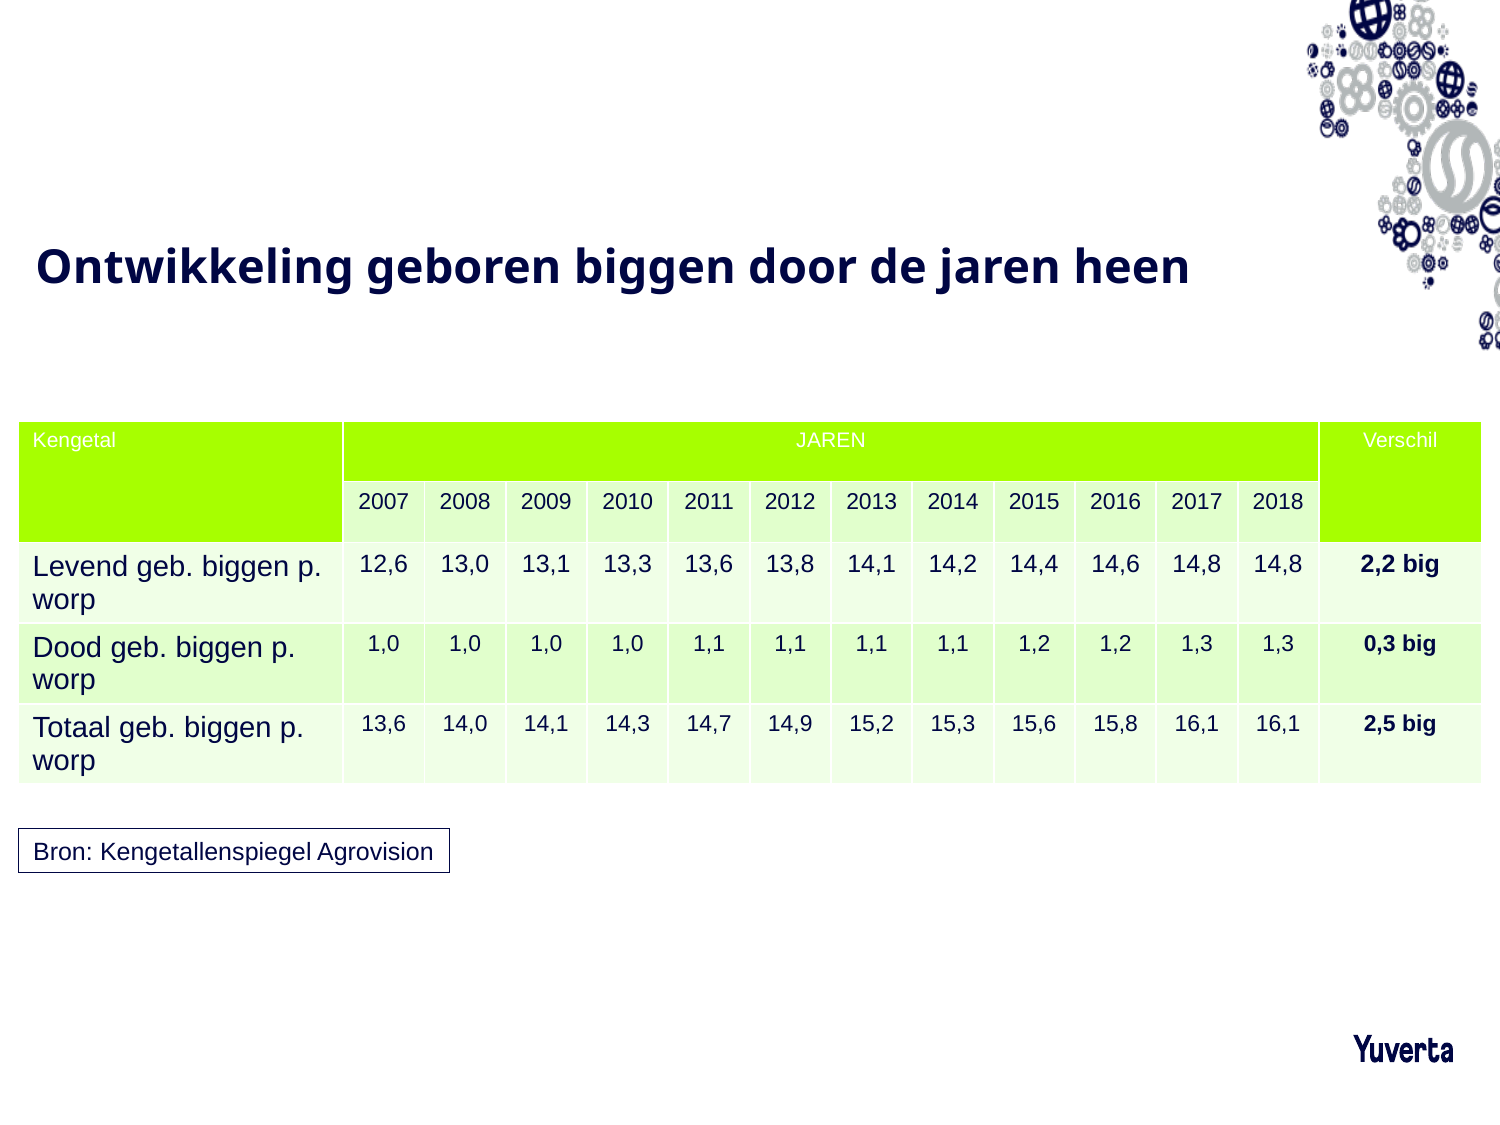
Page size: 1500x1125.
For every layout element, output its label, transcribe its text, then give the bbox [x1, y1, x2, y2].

table_cell 13,3 [588, 543, 667, 622]
table_cell 14,9 [751, 705, 830, 783]
table_header Kengetal [19, 422, 342, 542]
table_cell 1,0 [507, 624, 586, 703]
table_cell 13,0 [425, 543, 505, 622]
title Ontwikkeling geboren biggen door de jaren heen [35, 236, 1465, 344]
table_cell 1,1 [913, 624, 993, 703]
table_cell 2016 [1076, 482, 1155, 542]
table_cell 2008 [425, 482, 505, 542]
table_cell 15,8 [1076, 705, 1155, 783]
table_cell 14,7 [669, 705, 749, 783]
table_header JAREN [344, 422, 1318, 481]
table_cell 0,3 big [1320, 624, 1481, 703]
table_cell 2018 [1239, 482, 1318, 542]
table_cell 2017 [1157, 482, 1237, 542]
table_cell 12,6 [344, 543, 424, 622]
table_cell 1,3 [1239, 624, 1318, 703]
table_cell 1,0 [425, 624, 505, 703]
table_cell 2011 [669, 482, 749, 542]
table_cell 2015 [995, 482, 1074, 542]
table_cell 14,3 [588, 705, 667, 783]
table_cell 13,8 [751, 543, 830, 622]
table_cell 2013 [832, 482, 911, 542]
table_cell 14,0 [425, 705, 505, 783]
table_cell Levend geb. biggen p. worp [19, 543, 342, 622]
table_cell 15,2 [832, 705, 911, 783]
table_cell Totaal geb. biggen p. worp [19, 705, 342, 783]
table_cell 2007 [344, 482, 424, 542]
picture [0, 0, 1500, 1125]
text_box Bron: Kengetallenspiegel Agrovision [18, 828, 450, 873]
table_cell 15,3 [913, 705, 993, 783]
table_cell 14,4 [995, 543, 1074, 622]
table_cell 14,1 [507, 705, 586, 783]
table_cell 15,6 [995, 705, 1074, 783]
table_cell 2010 [588, 482, 667, 542]
table_cell 1,0 [344, 624, 424, 703]
table_cell 13,6 [669, 543, 749, 622]
table_cell Dood geb. biggen p. worp [19, 624, 342, 703]
table_cell 2014 [913, 482, 993, 542]
table_cell 13,6 [344, 705, 424, 783]
table_cell 16,1 [1239, 705, 1318, 783]
table_cell 1,0 [588, 624, 667, 703]
table_cell 1,1 [669, 624, 749, 703]
table_cell 14,1 [832, 543, 911, 622]
table_cell 13,1 [507, 543, 586, 622]
table_cell 1,1 [751, 624, 830, 703]
table_cell 14,6 [1076, 543, 1155, 622]
table_cell 14,8 [1239, 543, 1318, 622]
table_cell 2,5 big [1320, 705, 1481, 783]
table_cell 16,1 [1157, 705, 1237, 783]
table_cell 2009 [507, 482, 586, 542]
table_cell 1,3 [1157, 624, 1237, 703]
table_cell 2,2 big [1320, 543, 1481, 622]
table_cell 1,2 [995, 624, 1074, 703]
table_cell 2012 [751, 482, 830, 542]
table_cell 1,1 [832, 624, 911, 703]
table_cell 14,8 [1157, 543, 1237, 622]
table_cell 14,2 [913, 543, 993, 622]
table_cell 1,2 [1076, 624, 1155, 703]
table_header Verschil [1320, 422, 1481, 542]
